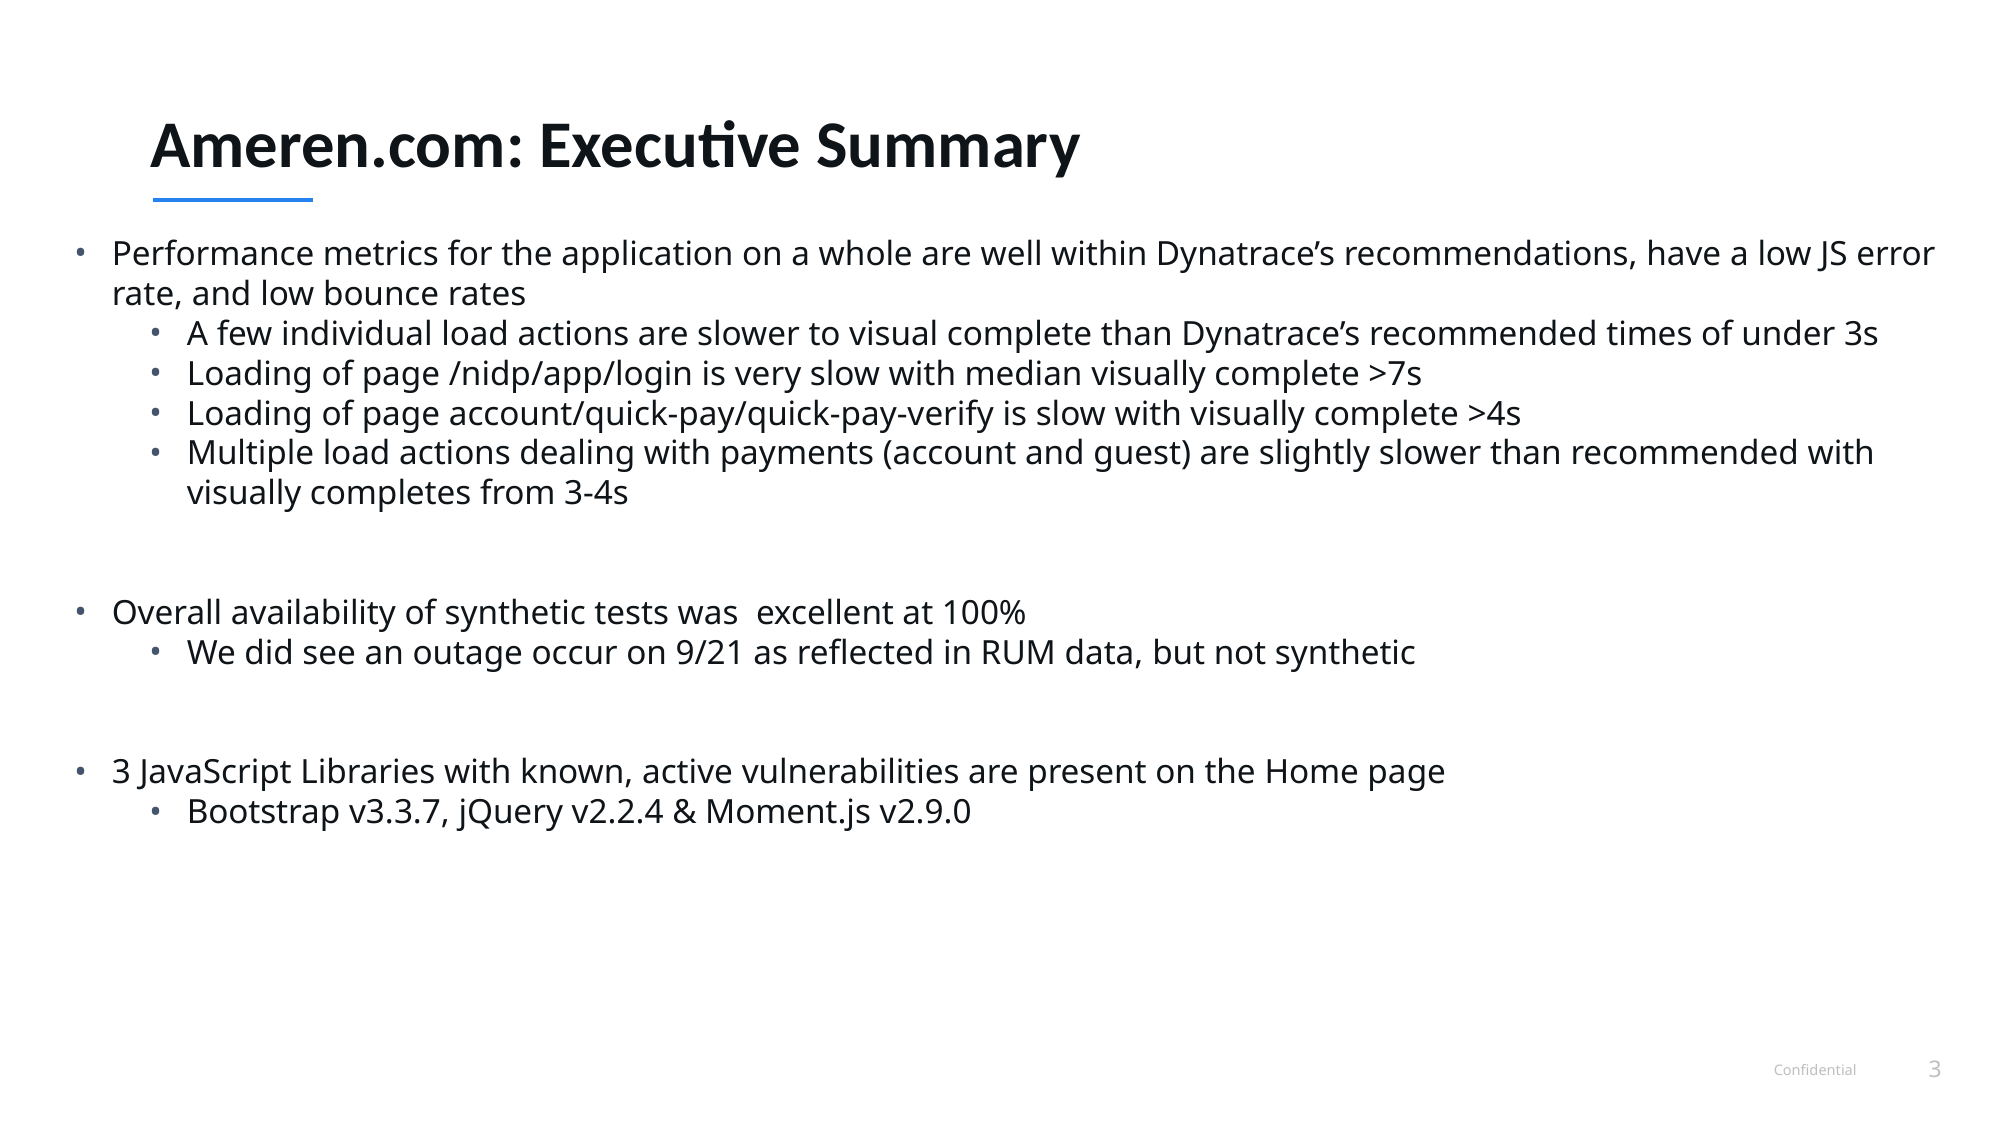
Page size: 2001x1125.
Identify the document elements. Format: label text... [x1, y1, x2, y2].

text_box Ameren.com: Executive Summary [135, 93, 1802, 189]
text_box Performance metrics for the application on a whole are well within Dynatrace’s recommendations, have a low JS error rate, and low bounce rates A few individual load actions are slower to visual complete than Dynatrace’s recommended times of under 3s Loading of page /nidp/app/login is very slow with median visually complete >7s Loading of page account/quick-pay/quick-pay-verify is slow with visually complete >4s Multiple load actions dealing with payments (account and guest) are slightly slower than recommended with visually completes from 3-4s Overall availability of synthetic tests was excellent at 100% We did see an outage occur on 9/21 as reflected in RUM data, but not synthetic 3 JavaScript Libraries with known, active vulnerabilities are present on the Home page Bootstrap v3.3.7, jQuery v2.2.4 & Moment.js v2.9.0 [59, 224, 1966, 1111]
